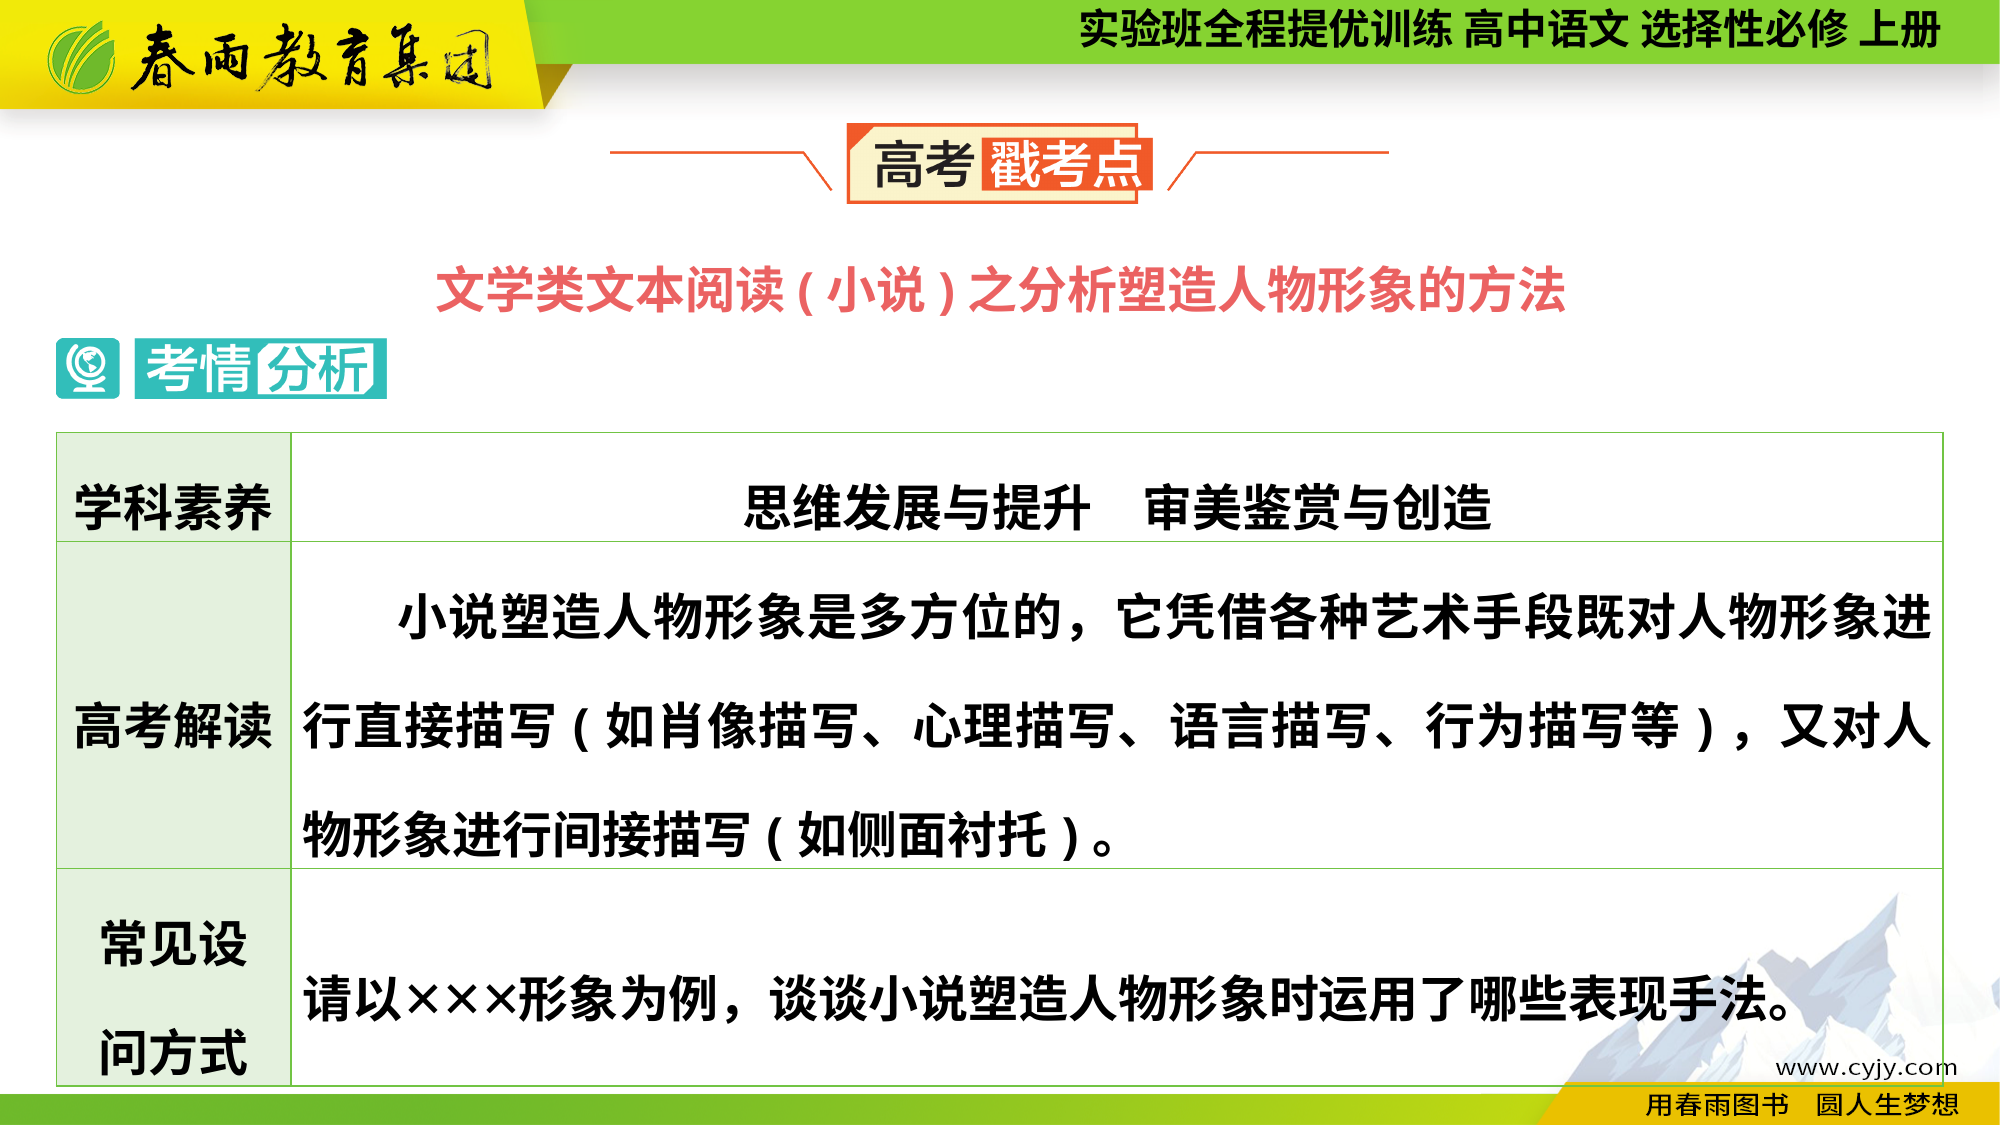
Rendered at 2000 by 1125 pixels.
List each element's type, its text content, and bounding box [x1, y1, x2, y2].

table_header 思维发展与提升 审美鉴赏与创造 [292, 433, 1942, 541]
table_cell 常见设 问方式 [57, 869, 290, 1085]
table_cell 请以✕✕✕形象为例，谈谈小说塑造人物形象时运用了哪些表现手法。 [292, 869, 1942, 1085]
table_header 学科素养 [57, 433, 290, 541]
table_cell 小说塑造人物形象是多方位的，它凭借各种艺术手段既对人物形象进行直接描写(如肖像描写、心理描写、语言描写、行为描写等)，又对人物形象进行间接描写(如侧面衬托)。 [292, 542, 1942, 868]
picture [0, 0, 2000, 1125]
table_cell 高考解读 [57, 542, 290, 868]
list 文学类文本阅读(小说)之分析塑造人物形象的方法 [59, 221, 1944, 316]
